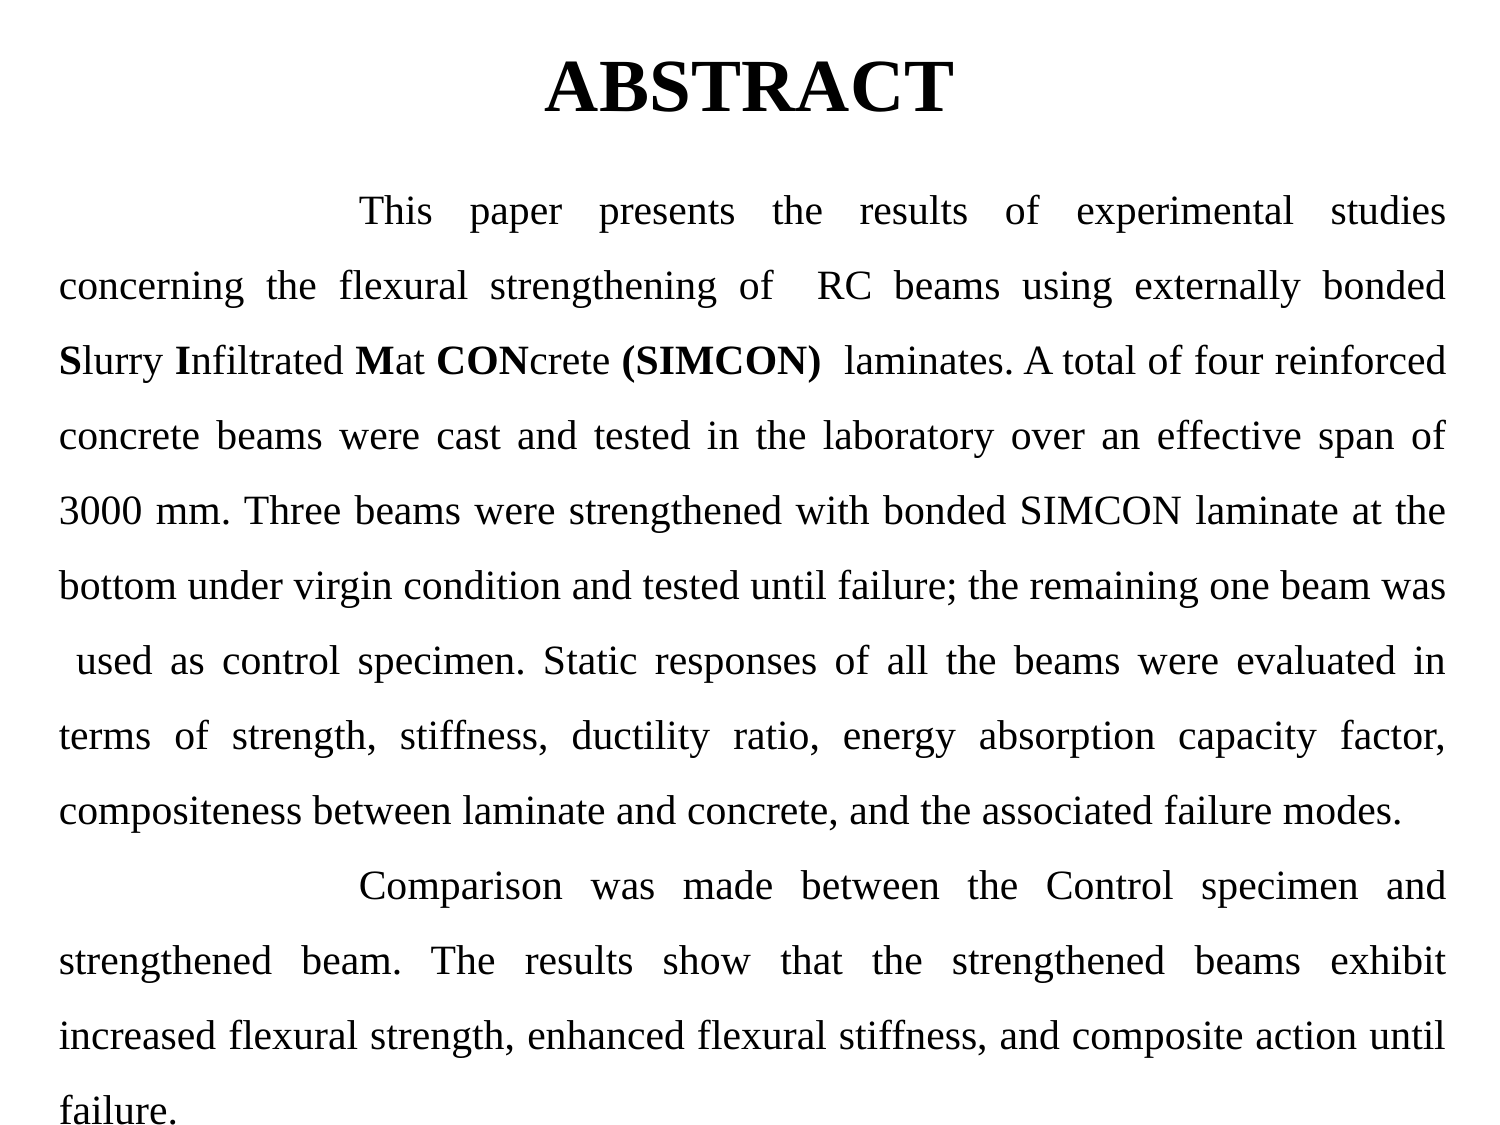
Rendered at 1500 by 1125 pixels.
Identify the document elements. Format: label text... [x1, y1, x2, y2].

list This paper presents the results of experimental studies concerning the flexural strengthening of RC beams using externally bonded Slurry Infiltrated Mat CONcrete (SIMCON) laminates. A total of four reinforced concrete beams were cast and tested in the laboratory over an effective span of 3000 mm. Three beams were strengthened with bonded SIMCON laminate at the bottom under virgin condition and tested until failure; the remaining one beam was used as control specimen. Static responses of all the beams were evaluated in terms of strength, stiffness, ductility ratio, energy absorption capacity factor, compositeness between laminate and concrete, and the associated failure modes. Comparison was made between the Control specimen and strengthened beam. The results show that the strengthened beams exhibit increased flexural strength, enhanced flexural stiffness, and composite action until failure. [0, 149, 1463, 1125]
title ABSTRACT [75, 0, 1425, 149]
